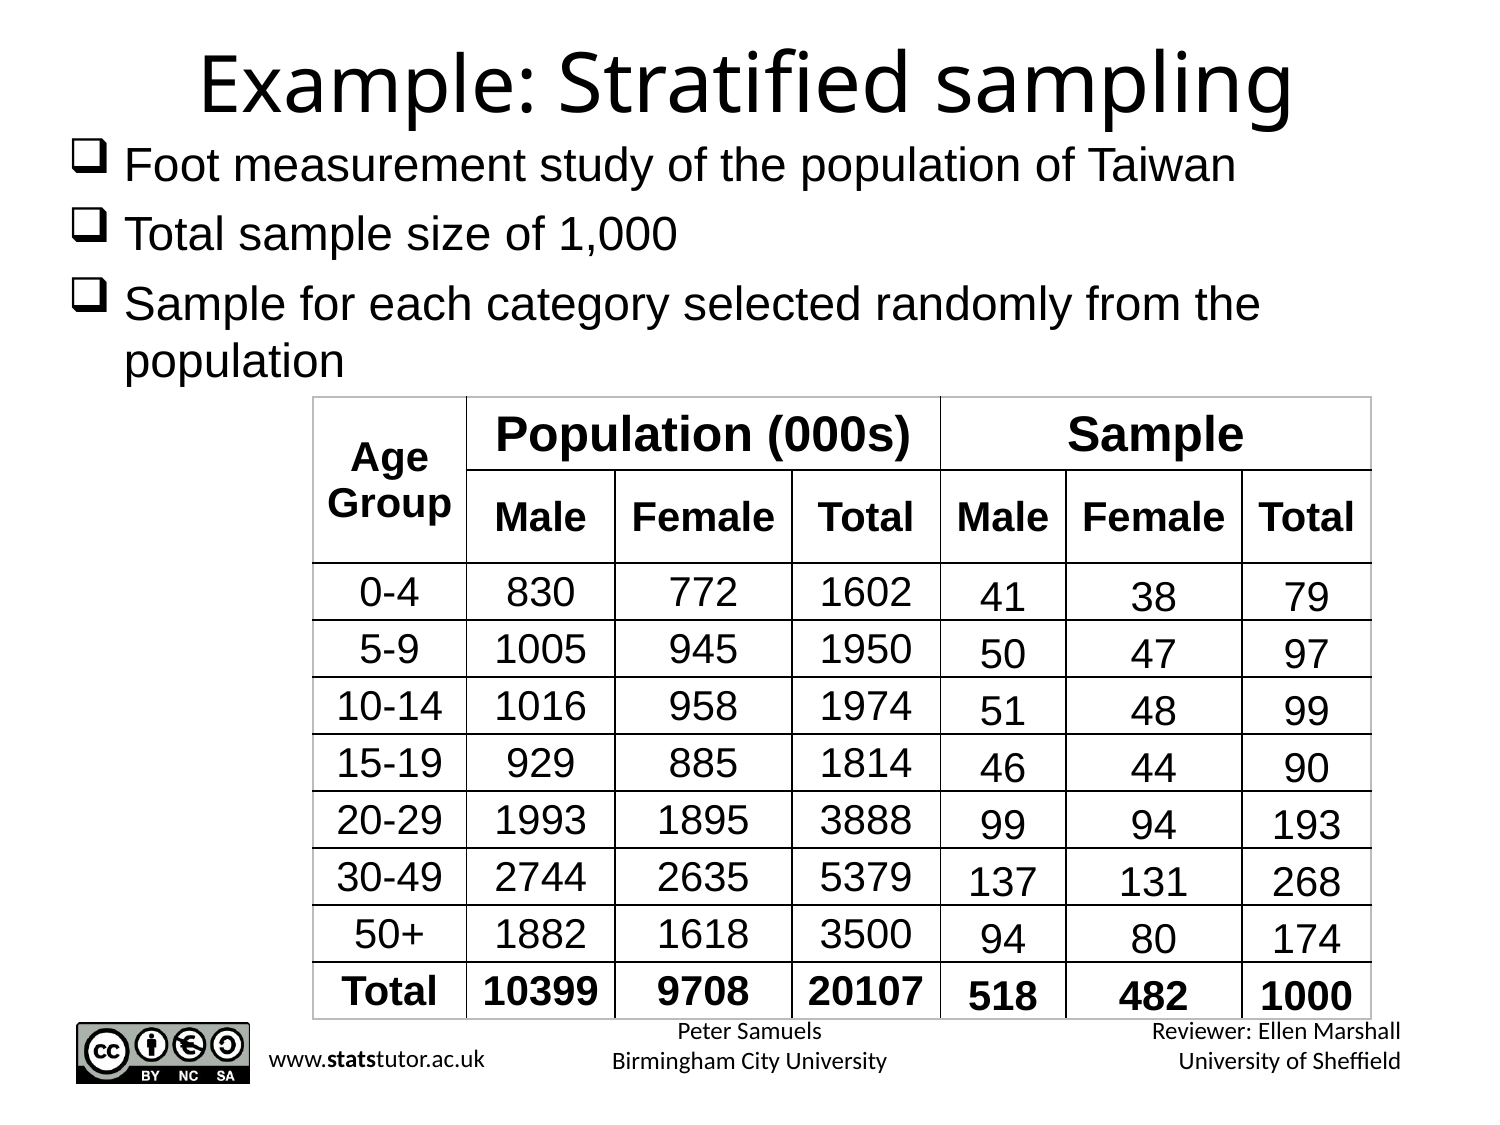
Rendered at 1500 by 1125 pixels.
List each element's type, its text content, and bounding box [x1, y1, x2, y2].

table_cell 94 [1067, 792, 1241, 847]
table_cell 99 [941, 792, 1065, 847]
text_box www.statstutor.ac.uk [254, 1035, 550, 1080]
table_cell 958 [616, 678, 791, 733]
table_cell 44 [1067, 735, 1241, 790]
table_cell 268 [1243, 849, 1370, 904]
title Example: Stratified sampling [5, 20, 1489, 138]
table_cell 79 [1243, 564, 1370, 619]
table_cell 193 [1243, 792, 1370, 847]
table_cell 20107 [793, 963, 940, 1007]
text_box Reviewer: Ellen Marshall University of Sheffield [1038, 1007, 1417, 1083]
table_cell 1000 [1243, 963, 1370, 1007]
table_cell 174 [1243, 906, 1370, 961]
table_cell 1993 [467, 792, 614, 847]
table_cell 1005 [467, 621, 614, 676]
table_cell 94 [941, 906, 1065, 961]
table_cell 1895 [616, 792, 791, 847]
table_cell 131 [1067, 849, 1241, 904]
table_cell 518 [941, 963, 1065, 1018]
table_cell 1882 [467, 906, 614, 961]
table_cell 1974 [793, 678, 940, 733]
table_cell 10-14 [314, 678, 466, 733]
table_cell 2744 [467, 849, 614, 904]
text_box Peter Samuels Birmingham City University [549, 1007, 951, 1083]
table_cell 1618 [616, 906, 791, 961]
table_header Sample [941, 398, 1370, 469]
table_cell 1602 [793, 564, 940, 619]
table_cell 945 [616, 621, 791, 676]
table_cell 929 [467, 735, 614, 790]
table_cell 99 [1243, 678, 1370, 733]
table_cell 1814 [793, 735, 940, 790]
table_cell 20-29 [314, 792, 466, 847]
table_cell 885 [616, 735, 791, 790]
table_cell 41 [941, 564, 1065, 619]
list Foot measurement study of the population of Taiwan Total sample size of 1,000 Sample for each category selected randomly from the population [53, 125, 1436, 398]
table_cell 1950 [793, 621, 940, 676]
table_cell 48 [1067, 678, 1241, 733]
table_cell 30-49 [314, 849, 466, 904]
table_cell 137 [941, 849, 1065, 904]
table_cell Female [1067, 471, 1241, 562]
table_header Population (000s) [467, 398, 940, 469]
table_cell 50 [941, 621, 1065, 676]
table_cell Total [1243, 471, 1370, 562]
table_cell 9708 [616, 963, 791, 1007]
table_cell Total [793, 471, 940, 562]
table_cell 772 [616, 564, 791, 619]
table_cell 15-19 [314, 735, 466, 790]
table_cell 47 [1067, 621, 1241, 676]
table_cell Female [616, 471, 791, 562]
table_cell 5-9 [314, 621, 466, 676]
table_cell Male [467, 471, 614, 562]
table_cell 50+ [314, 906, 466, 961]
table_cell Total [314, 963, 466, 1018]
table_cell 3888 [793, 792, 940, 847]
table_cell 97 [1243, 621, 1370, 676]
table_cell 482 [1067, 963, 1241, 1007]
table_cell 1016 [467, 678, 614, 733]
picture [76, 1022, 251, 1084]
table_cell 830 [467, 564, 614, 619]
table_cell 2635 [616, 849, 791, 904]
table_cell Male [941, 471, 1065, 562]
table_cell 90 [1243, 735, 1370, 790]
table_header Age Group [314, 398, 466, 562]
table_cell 10399 [467, 963, 614, 1018]
table_cell 51 [941, 678, 1065, 733]
table_cell 80 [1067, 906, 1241, 961]
table_cell 3500 [793, 906, 940, 961]
table_cell 0-4 [314, 564, 466, 619]
table_cell 38 [1067, 564, 1241, 619]
table_cell 46 [941, 735, 1065, 790]
table_cell 5379 [793, 849, 940, 904]
